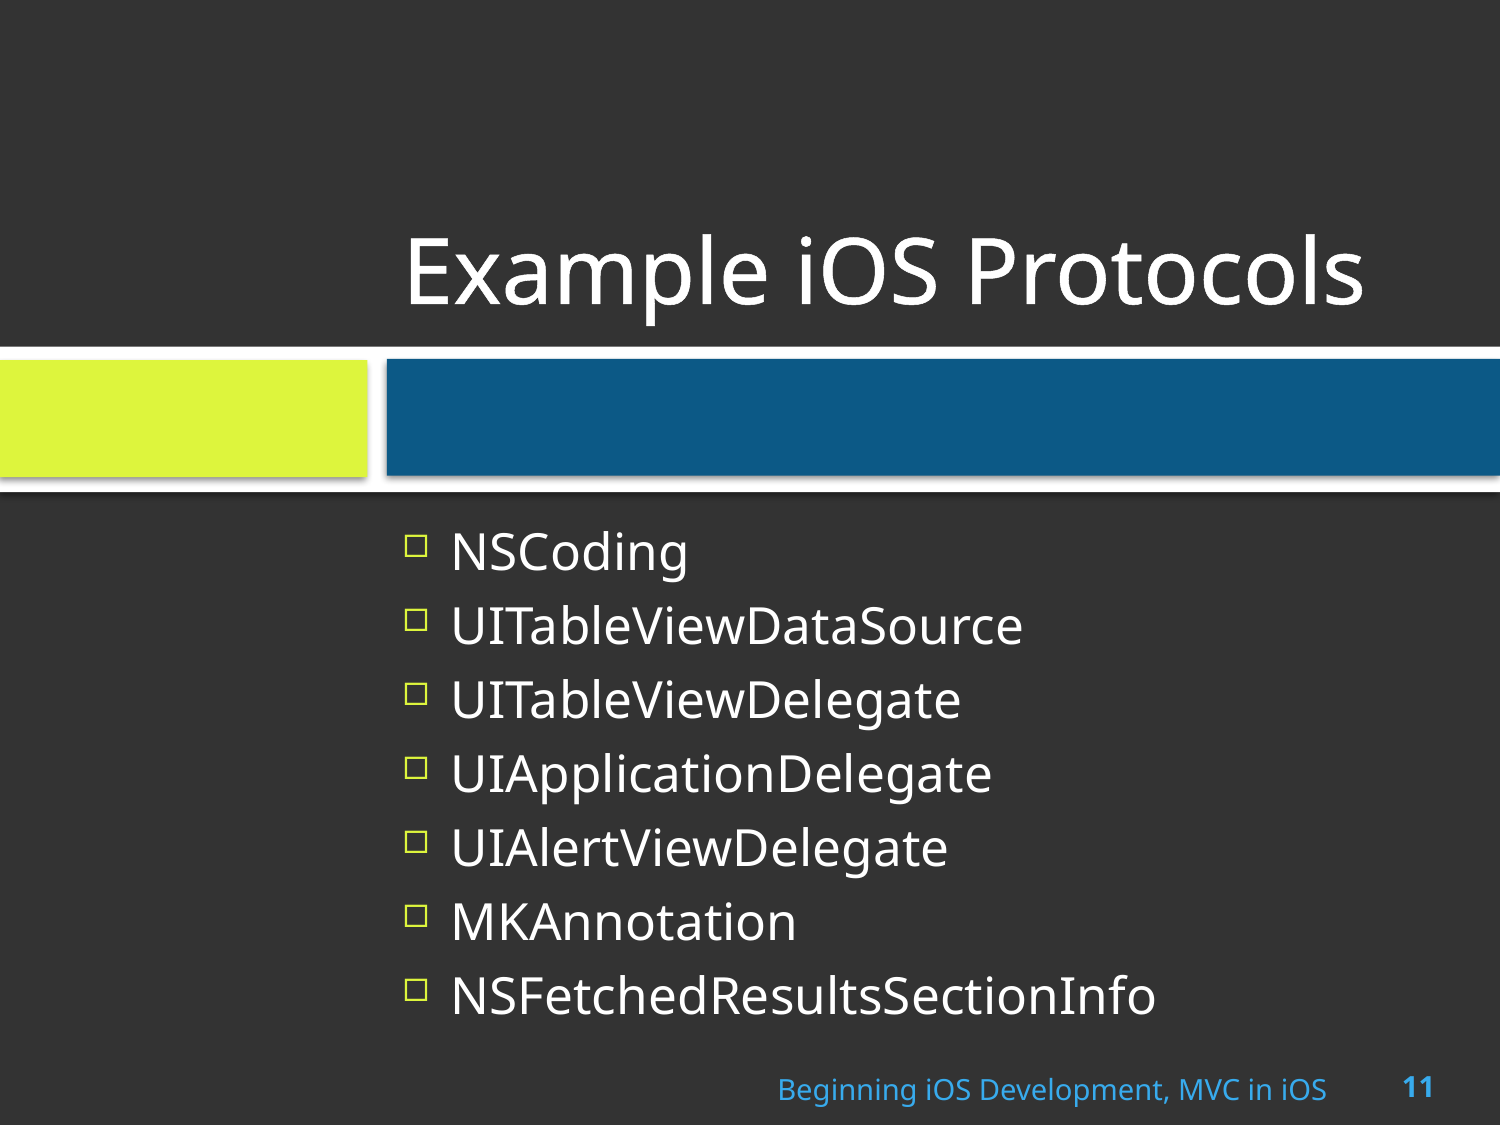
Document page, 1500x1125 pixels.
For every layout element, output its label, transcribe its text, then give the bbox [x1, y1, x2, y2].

footer Beginning iOS Development, MVC in iOS [379, 1058, 1343, 1119]
slide_number 11 [1350, 1057, 1488, 1120]
subtitle [387, 359, 1488, 473]
list NSCoding UITableViewDataSource UITableViewDelegate UIApplicationDelegate UIAlertViewDelegate MKAnnotation NSFetchedResultsSectionInfo [387, 512, 1488, 1035]
title Example iOS Protocols [387, 29, 1450, 330]
